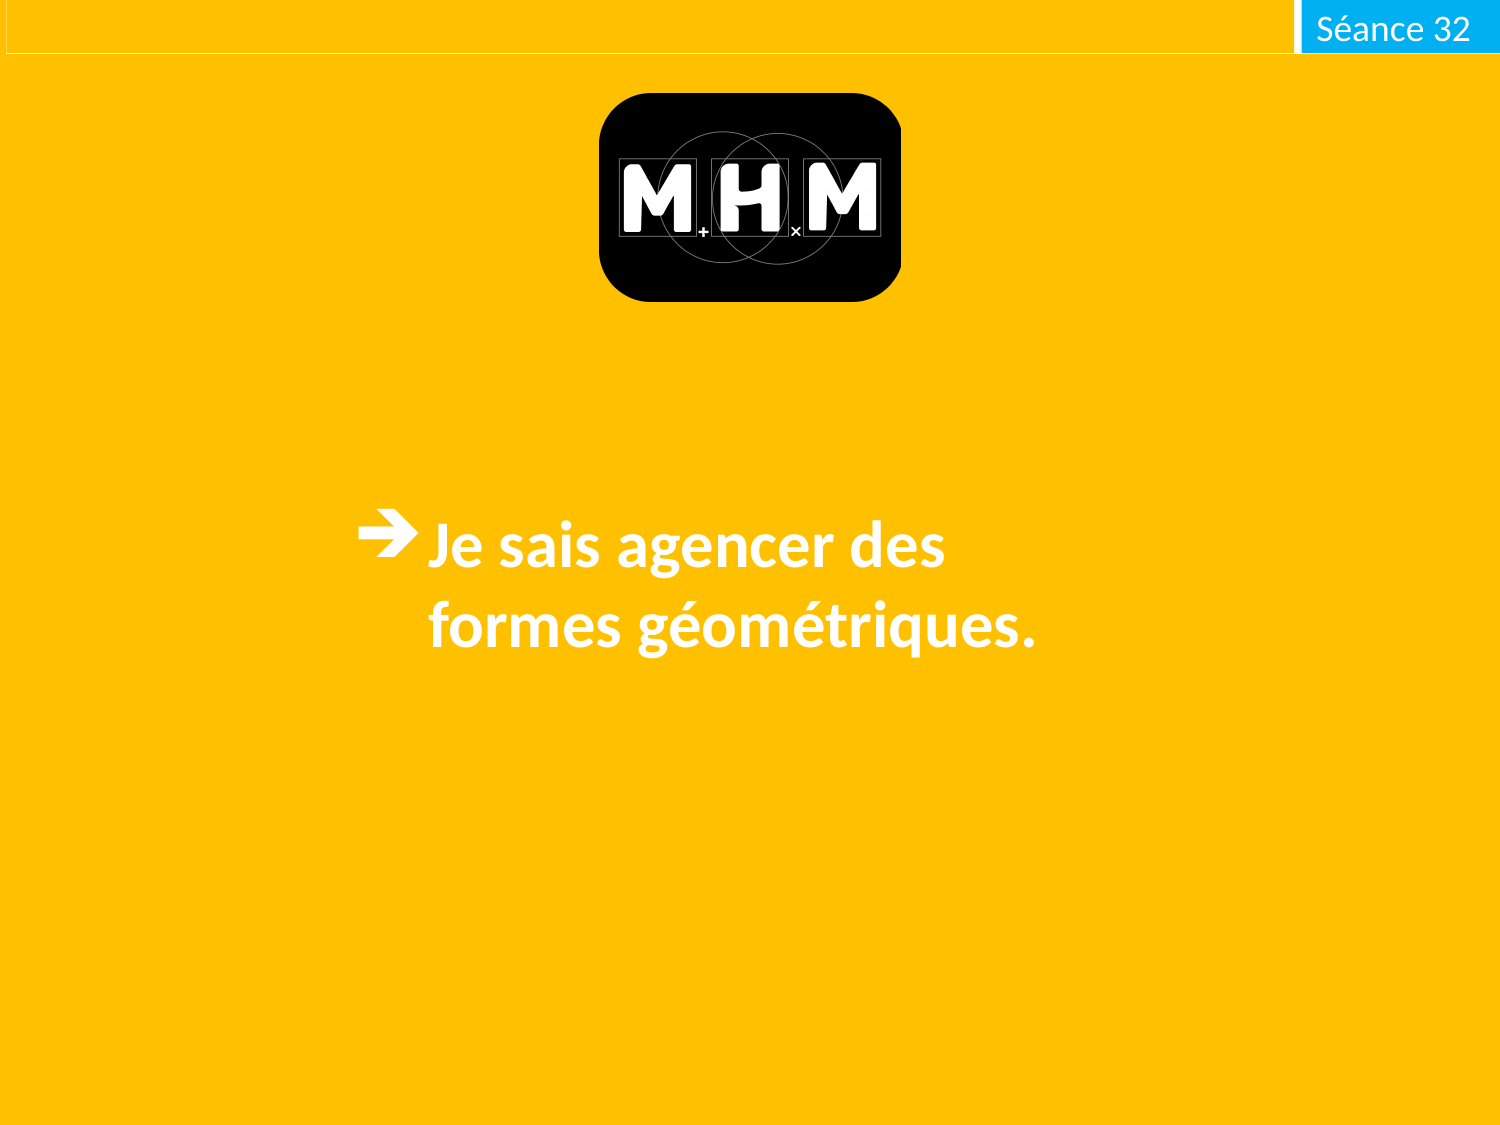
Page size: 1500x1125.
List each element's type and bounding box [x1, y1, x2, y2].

text_box [0, 54, 1500, 1125]
